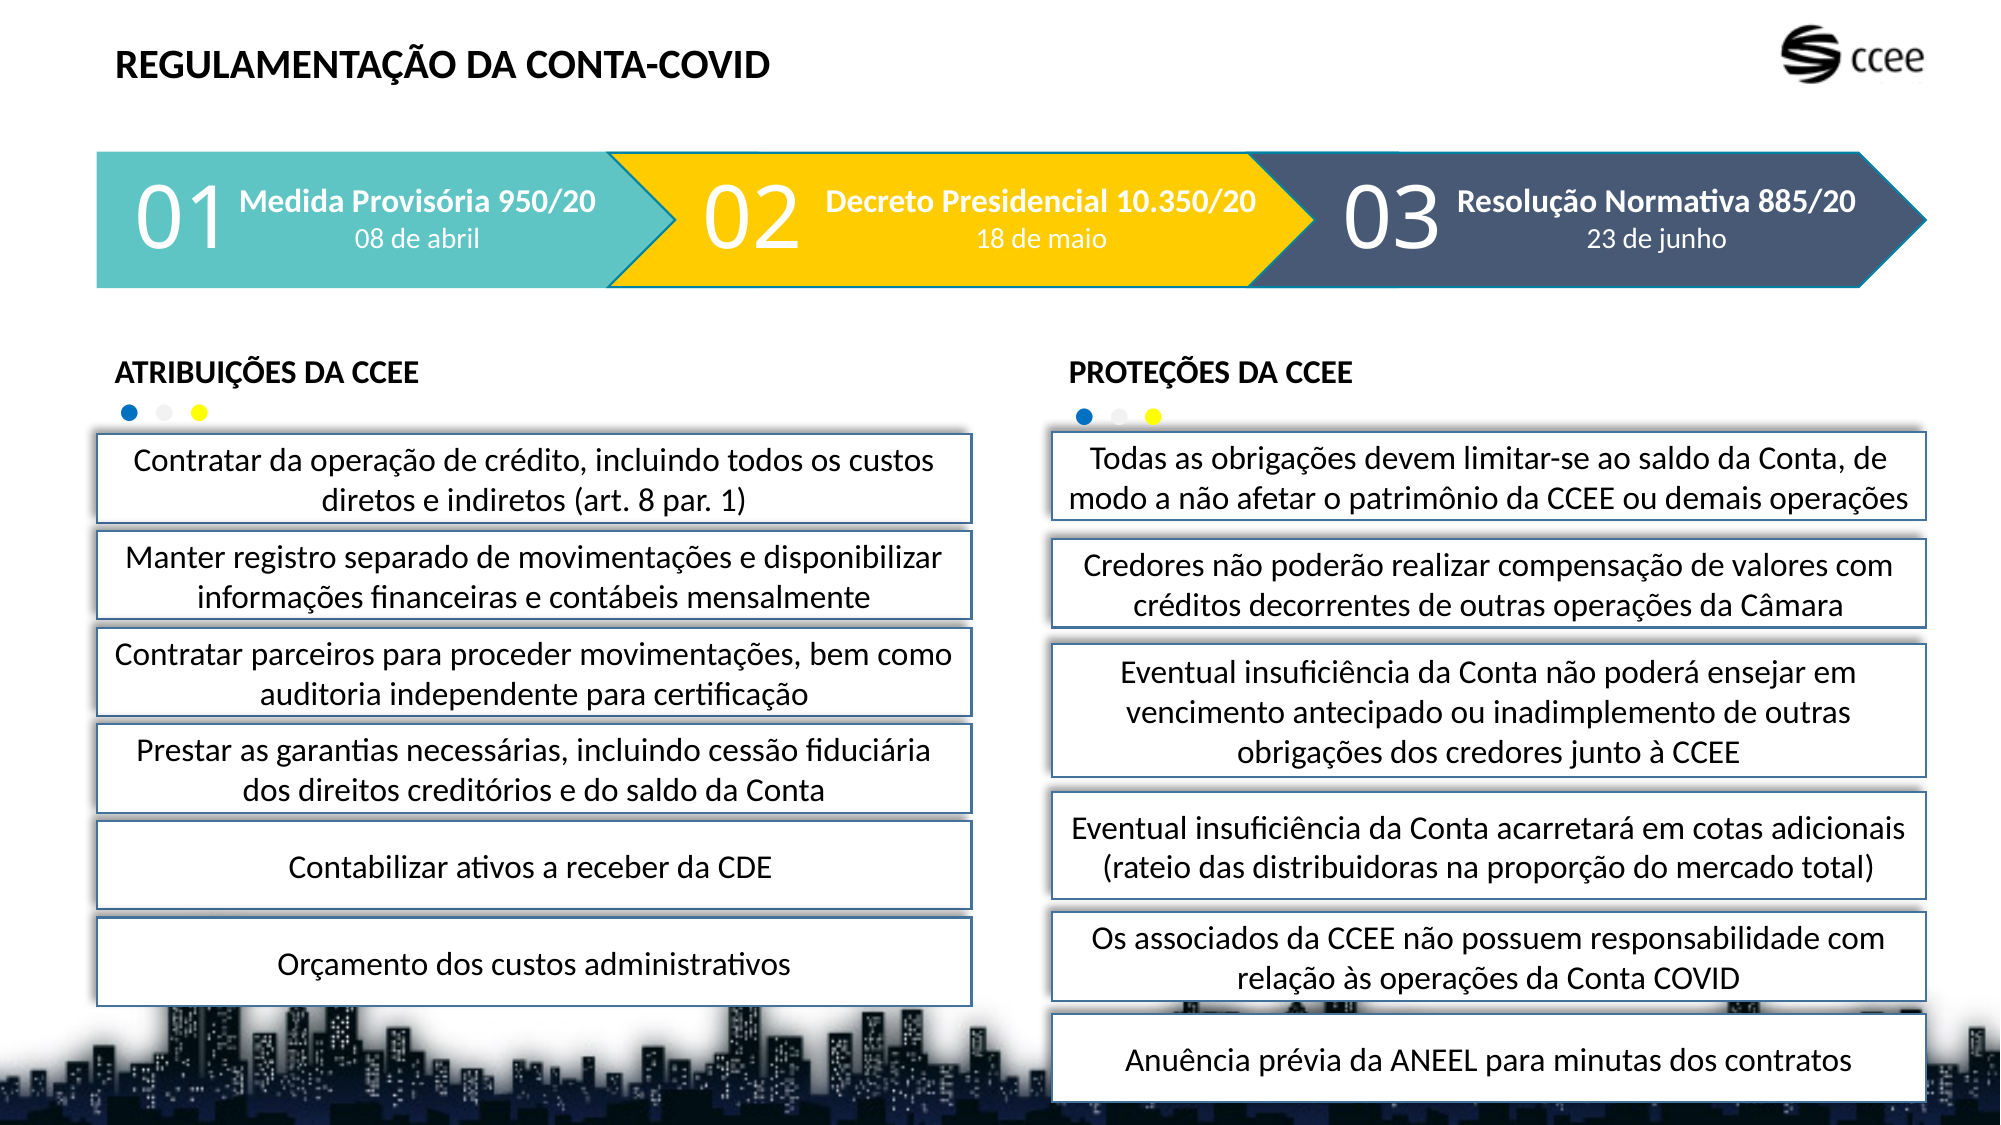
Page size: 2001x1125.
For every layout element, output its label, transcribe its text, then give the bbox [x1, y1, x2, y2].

text_box Eventual insuficiência da Conta acarretará em cotas adicionais (rateio das distribuidoras na proporção do mercado total) [1051, 791, 1927, 900]
text_box Os associados da CCEE não possuem responsabilidade com relação às operações da Conta COVID [1051, 911, 1927, 1002]
text_box ATRIBUIÇÕES DA CCEE [232, 342, 435, 398]
text_box Manter registro separado de movimentações e disponibilizar informações financeiras e contábeis mensalmente [96, 530, 973, 620]
text_box ... [97, 288, 232, 456]
picture [0, 0, 2000, 1125]
text_box Todas as obrigações devem limitar-se ao saldo da Conta, de modo a não afetar o patrimônio da CCEE ou demais operações [1051, 431, 1927, 521]
text_box ... [1052, 288, 1187, 460]
text_box REGULAMENTAÇÃO DA CONTA-COVID [100, 29, 786, 95]
text_box Contratar da operação de crédito, incluindo todos os custos diretos e indiretos (art. 8 par. 1) [96, 433, 973, 524]
text_box Eventual insuficiência da Conta não poderá ensejar em vencimento antecipado ou inadimplemento de outras obrigações dos credores junto à CCEE [1051, 643, 1927, 778]
text_box Contabilizar ativos a receber da CDE [96, 820, 973, 910]
text_box Anuência prévia da ANEEL para minutas dos contratos [1051, 1013, 1927, 1103]
text_box Credores não poderão realizar compensação de valores com créditos decorrentes de outras operações da Câmara [1051, 538, 1927, 629]
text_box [97, 152, 1927, 288]
text_box Prestar as garantias necessárias, incluindo cessão fiduciária dos direitos creditórios e do saldo da Conta [96, 723, 973, 814]
text_box Contratar parceiros para proceder movimentações, bem como auditoria independente para certificação [96, 627, 973, 717]
text_box PROTEÇÕES DA CCEE [1187, 342, 1369, 398]
text_box Orçamento dos custos administrativos [96, 916, 973, 1007]
